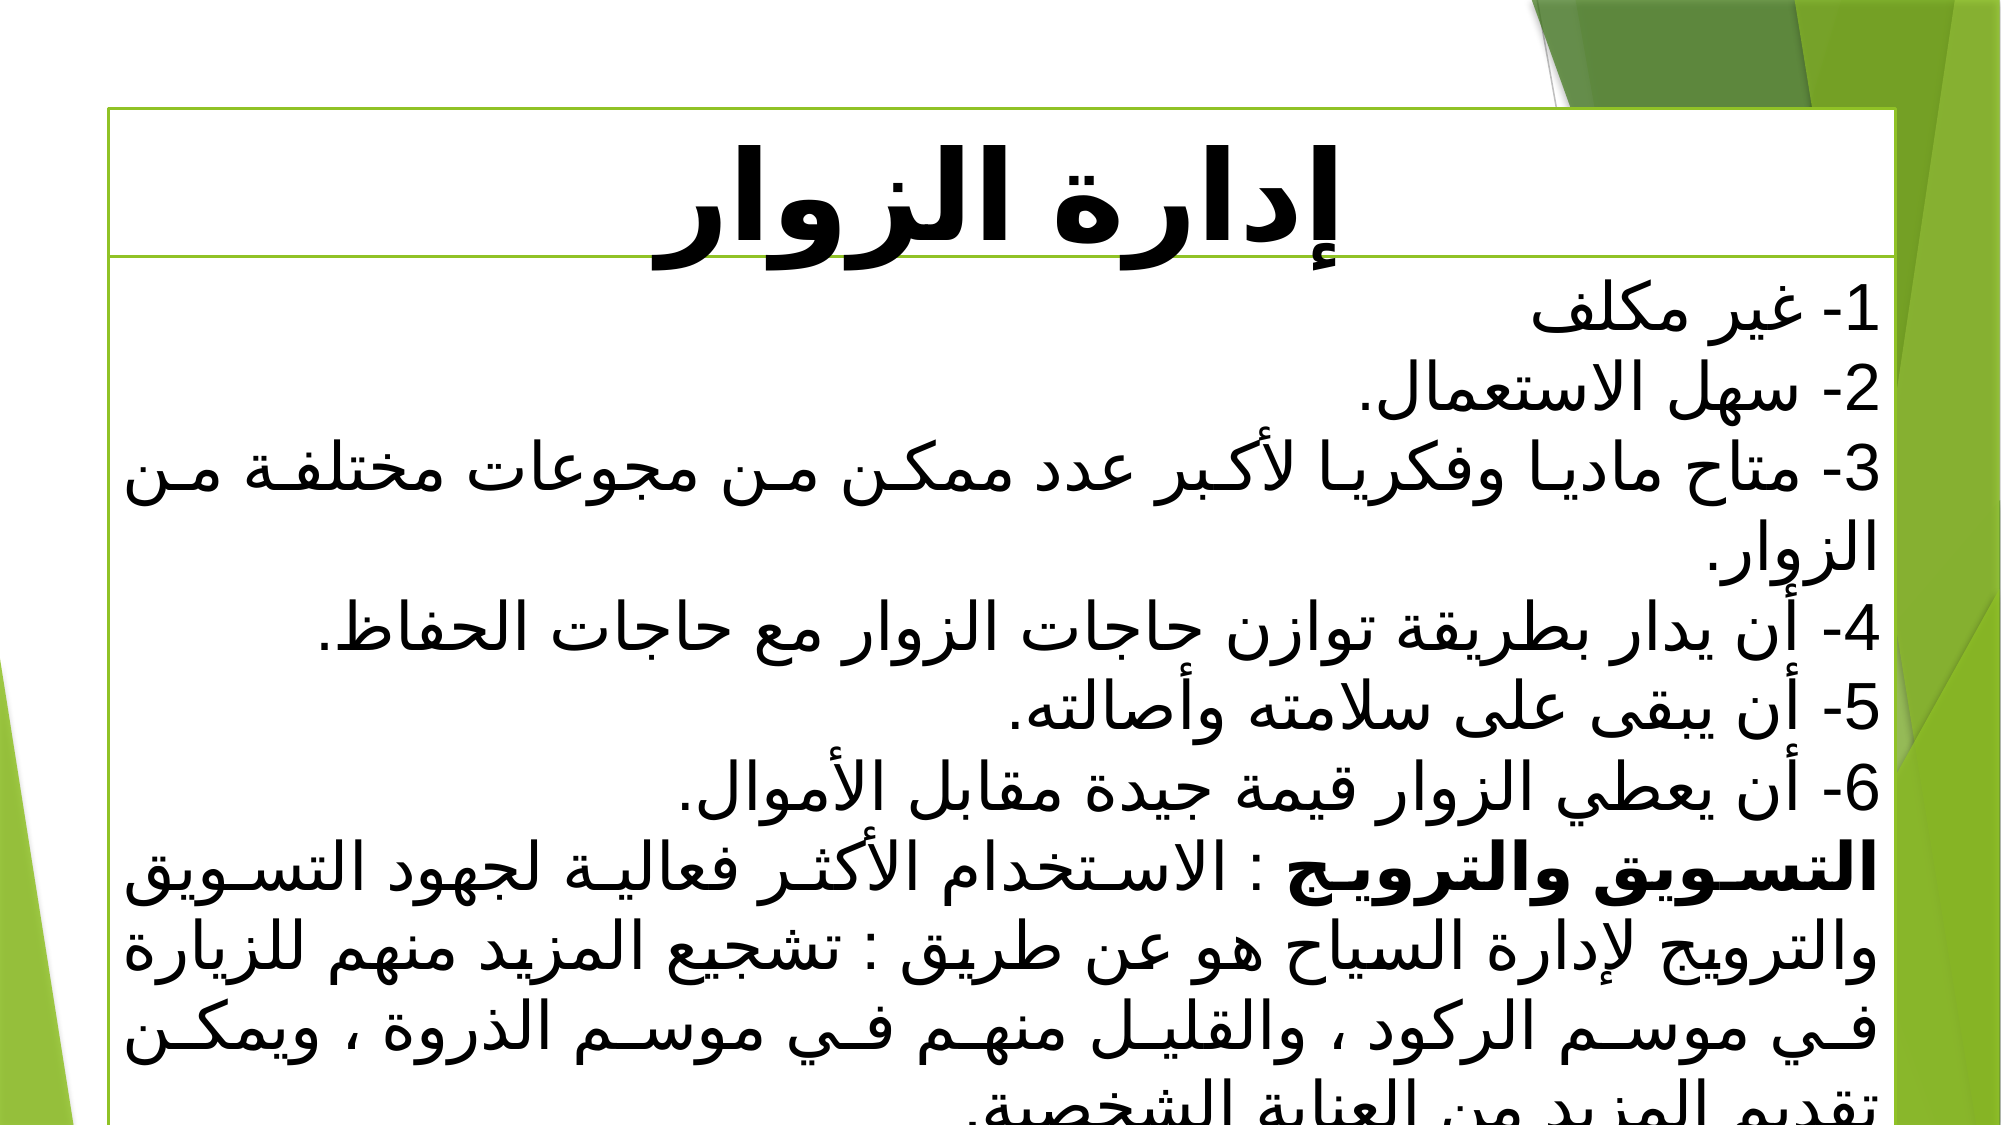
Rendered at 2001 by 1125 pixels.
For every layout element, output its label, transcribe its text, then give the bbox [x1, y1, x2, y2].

text_box 1- غير مكلف 2- سهل الاستعمال. 3- متاح ماديا وفكريا لأكبر عدد ممكن من مجوعات مختلفة من الزوار. 4- أن يدار بطريقة توازن حاجات الزوار مع حاجات الحفاظ. 5- أن يبقى على سلامته وأصالته. 6- أن يعطي الزوار قيمة جيدة مقابل الأموال. التسويق والترويج : الاستخدام الأكثر فعالية لجهود التسويق والترويج لإدارة السياح هو عن طريق : تشجيع المزيد منهم للزيارة في موسم الركود ، والقليل منهم في موسم الذروة ، ويمكن تقديم المزيد من العناية الشخصية. [107, 258, 1897, 1125]
title إدارة الزوار [107, 107, 1897, 258]
